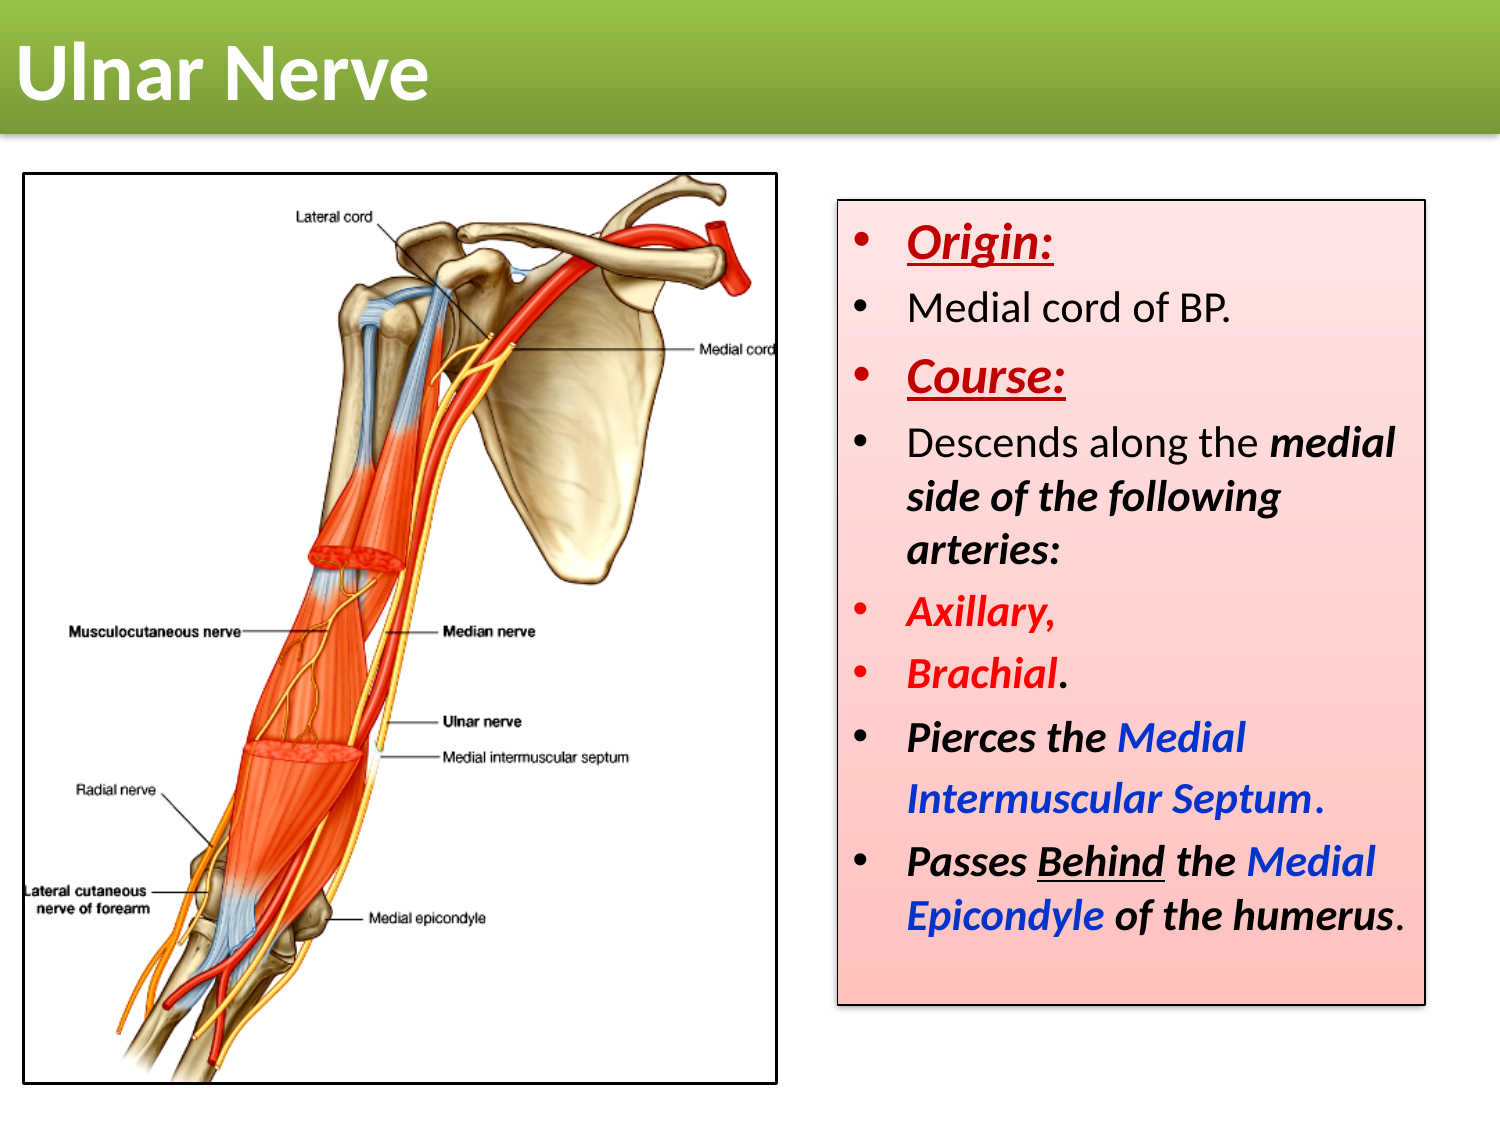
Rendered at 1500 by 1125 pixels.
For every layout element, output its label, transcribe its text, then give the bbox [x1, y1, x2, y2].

list Origin: Medial cord of BP. Course: Descends along the medial side of the following arteries: Axillary, Brachial. Pierces the Medial Intermuscular Septum. Passes Behind the Medial Epicondyle of the humerus. [837, 199, 1426, 1006]
text_box Ulnar Nerve [0, 0, 1500, 134]
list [24, 174, 776, 1083]
